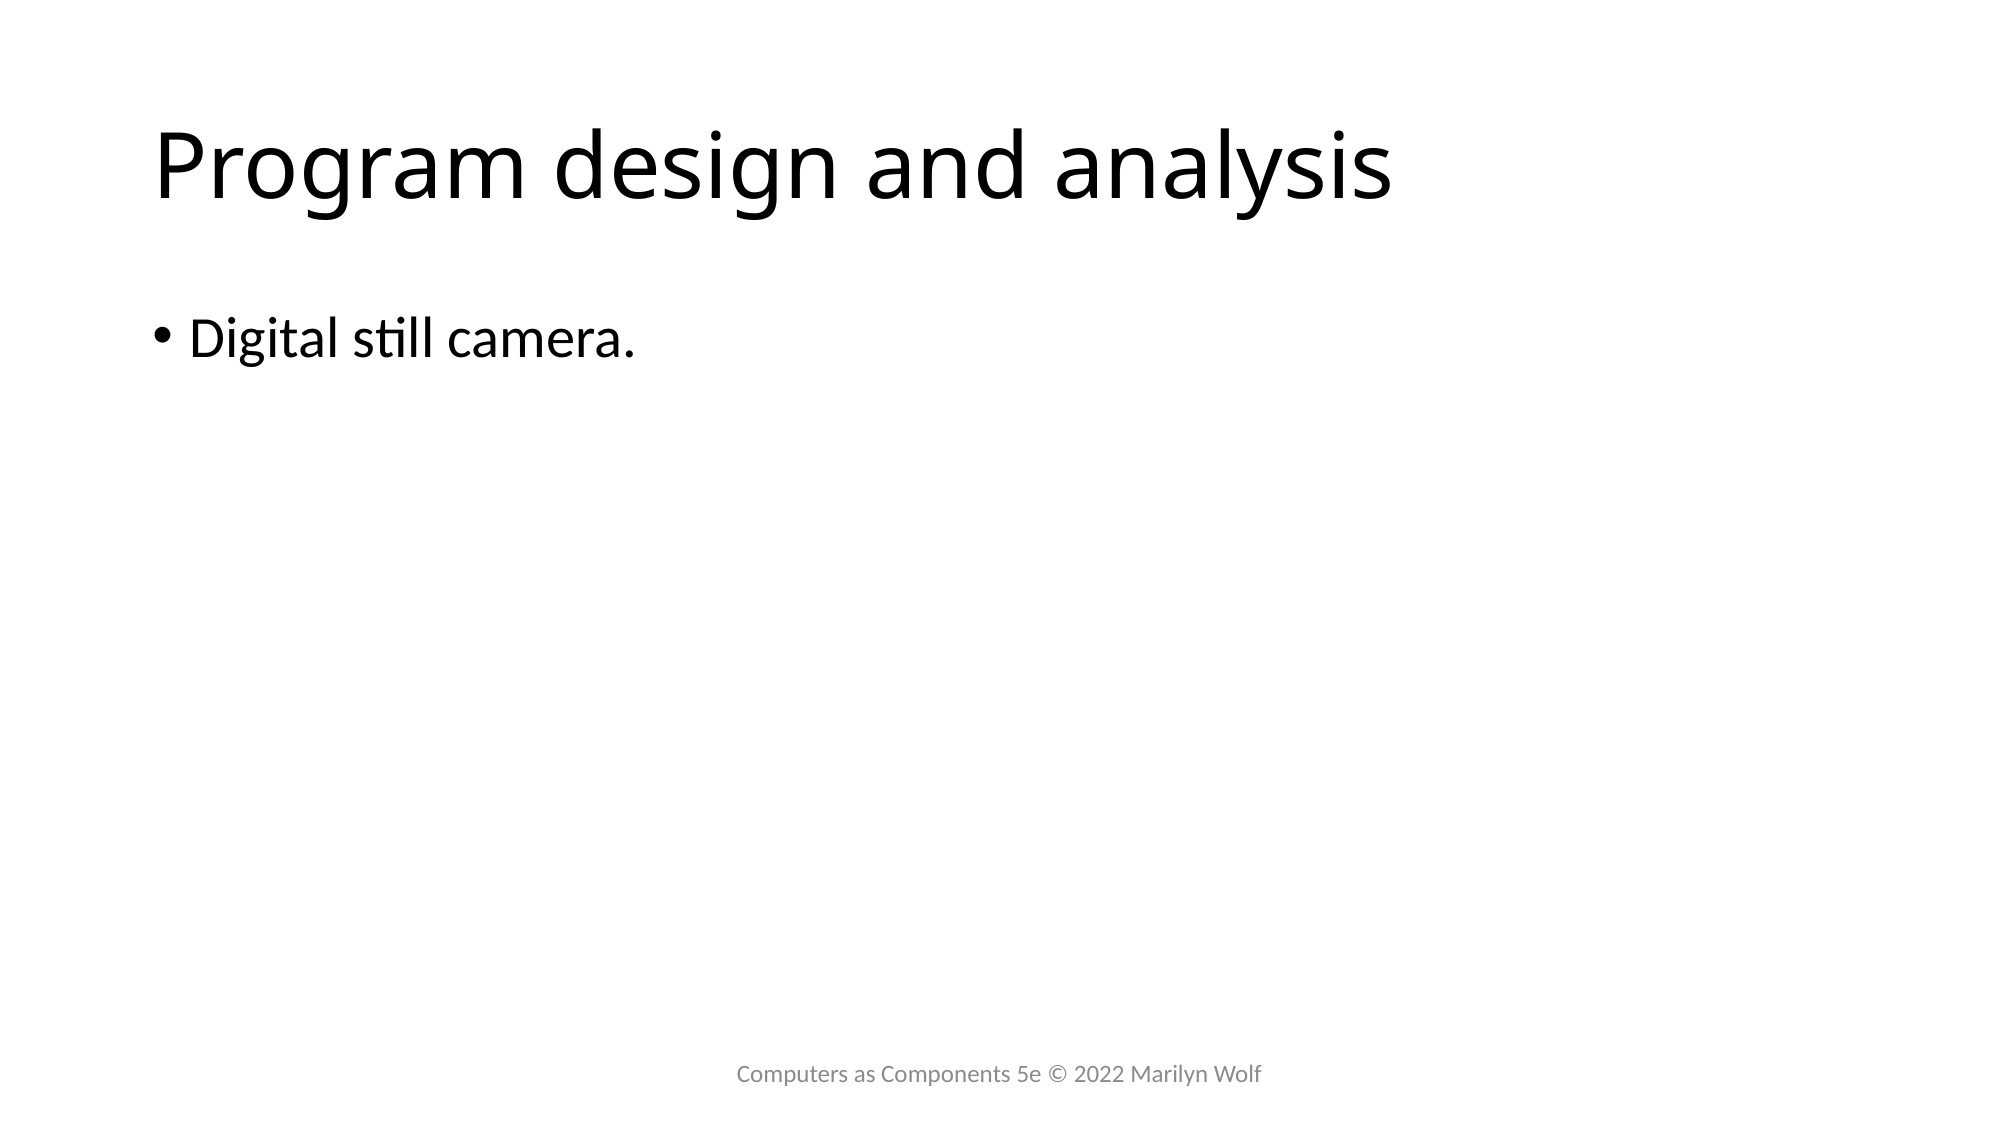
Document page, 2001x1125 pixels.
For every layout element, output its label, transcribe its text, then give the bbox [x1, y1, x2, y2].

footer Computers as Components 5e © 2022 Marilyn Wolf [662, 1042, 1338, 1103]
list Digital still camera. [137, 299, 1863, 1014]
title Program design and analysis [137, 59, 1863, 278]
